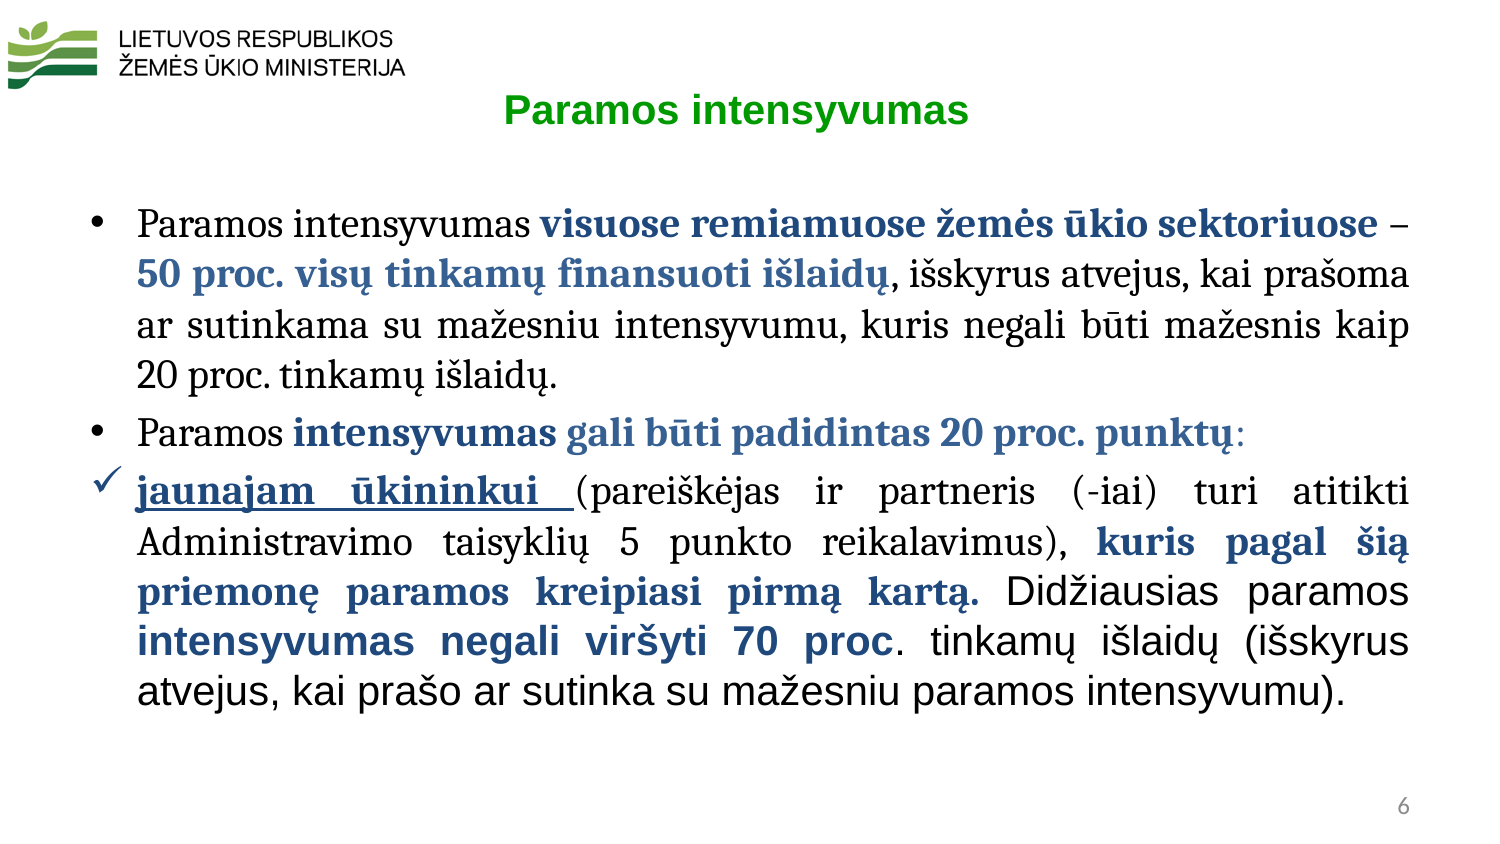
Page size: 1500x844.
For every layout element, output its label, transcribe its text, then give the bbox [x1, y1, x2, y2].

picture [0, 1, 420, 98]
list Paramos intensyvumas visuose remiamuose žemės ūkio sektoriuose –50 proc. visų tinkamų finansuoti išlaidų, išskyrus atvejus, kai prašoma ar sutinkama su mažesniu intensyvumu, kuris negali būti mažesnis kaip 20 proc. tinkamų išlaidų. Paramos intensyvumas gali būti padidintas 20 proc. punktų: jaunajam ūkininkui (pareiškėjas ir partneris (-iai) turi atitikti Administravimo taisyklių 5 punkto reikalavimus), kuris pagal šią priemonę paramos kreipiasi pirmą kartą. Didžiausias paramos intensyvumas negali viršyti 70 proc. tinkamų išlaidų (išskyrus atvejus, kai prašo ar sutinka su mažesniu paramos intensyvumu). [75, 188, 1425, 811]
slide_number 6 [1074, 782, 1425, 827]
title Paramos intensyvumas [61, 59, 1412, 156]
